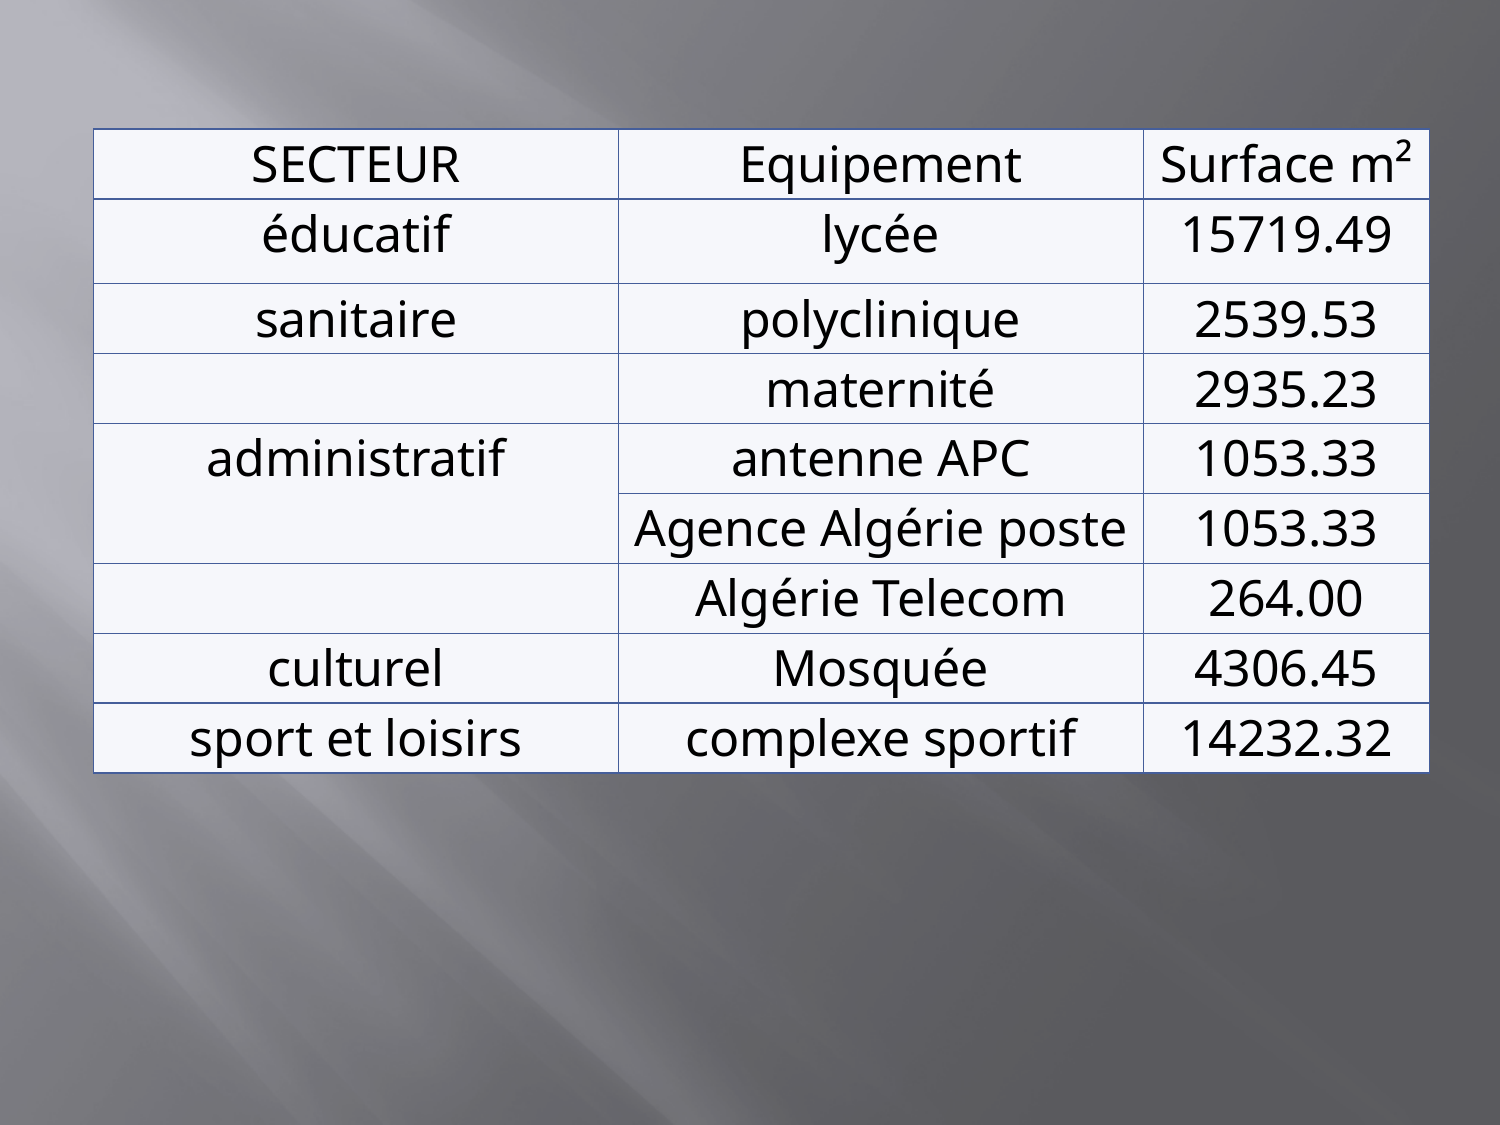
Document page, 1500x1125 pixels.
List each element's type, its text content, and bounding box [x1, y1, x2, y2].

table_cell Mosquée [619, 634, 1143, 702]
table_cell 1053.33 [1144, 494, 1429, 563]
table_cell 4306.45 [1144, 634, 1429, 702]
table_cell Algérie Telecom [619, 564, 1143, 633]
table_cell maternité [619, 354, 1143, 423]
table_cell lycée [619, 200, 1143, 283]
table_cell [94, 564, 618, 633]
table_cell 14232.32 [1144, 704, 1429, 772]
table_cell culturel [94, 634, 618, 702]
table_cell 2935.23 [1144, 354, 1429, 423]
table_cell 15719.49 [1144, 200, 1429, 283]
table_cell 2539.53 [1144, 284, 1429, 353]
table_cell 1053.33 [1144, 424, 1429, 493]
table_cell complexe sportif [619, 704, 1143, 772]
table_cell administratif [94, 424, 618, 563]
table_header Equipement [619, 130, 1143, 198]
table_cell sport et loisirs [94, 704, 618, 772]
table_cell antenne APC [619, 424, 1143, 493]
table_cell éducatif [94, 200, 618, 283]
table_header Surface m² [1144, 130, 1429, 198]
table_cell Agence Algérie poste [619, 494, 1143, 563]
table_header SECTEUR [94, 130, 618, 198]
table_cell 264.00 [1144, 564, 1429, 633]
table_cell [94, 354, 618, 423]
table_cell polyclinique [619, 284, 1143, 353]
table_cell sanitaire [94, 284, 618, 353]
